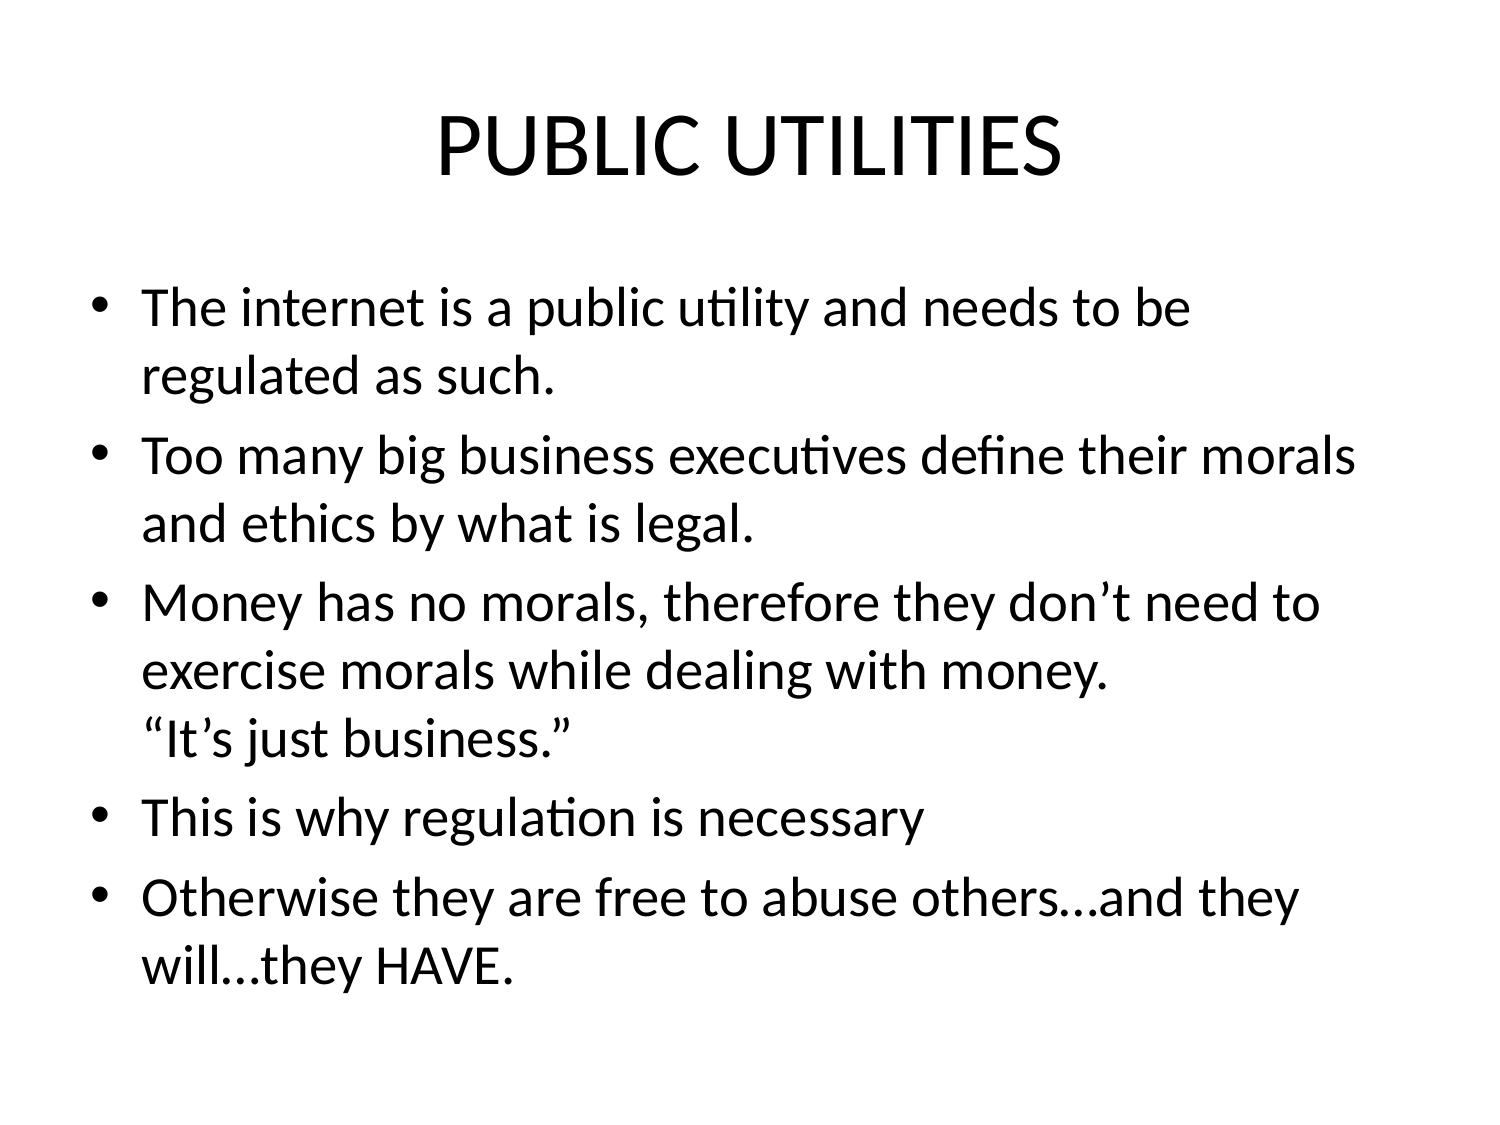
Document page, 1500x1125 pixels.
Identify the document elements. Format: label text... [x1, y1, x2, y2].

title PUBLIC UTILITIES [75, 45, 1425, 233]
list The internet is a public utility and needs to be regulated as such. Too many big business executives define their morals and ethics by what is legal. Money has no morals, therefore they don’t need to exercise morals while dealing with money. “It’s just business.” This is why regulation is necessary Otherwise they are free to abuse others…and they will…they HAVE. [75, 262, 1425, 1005]
